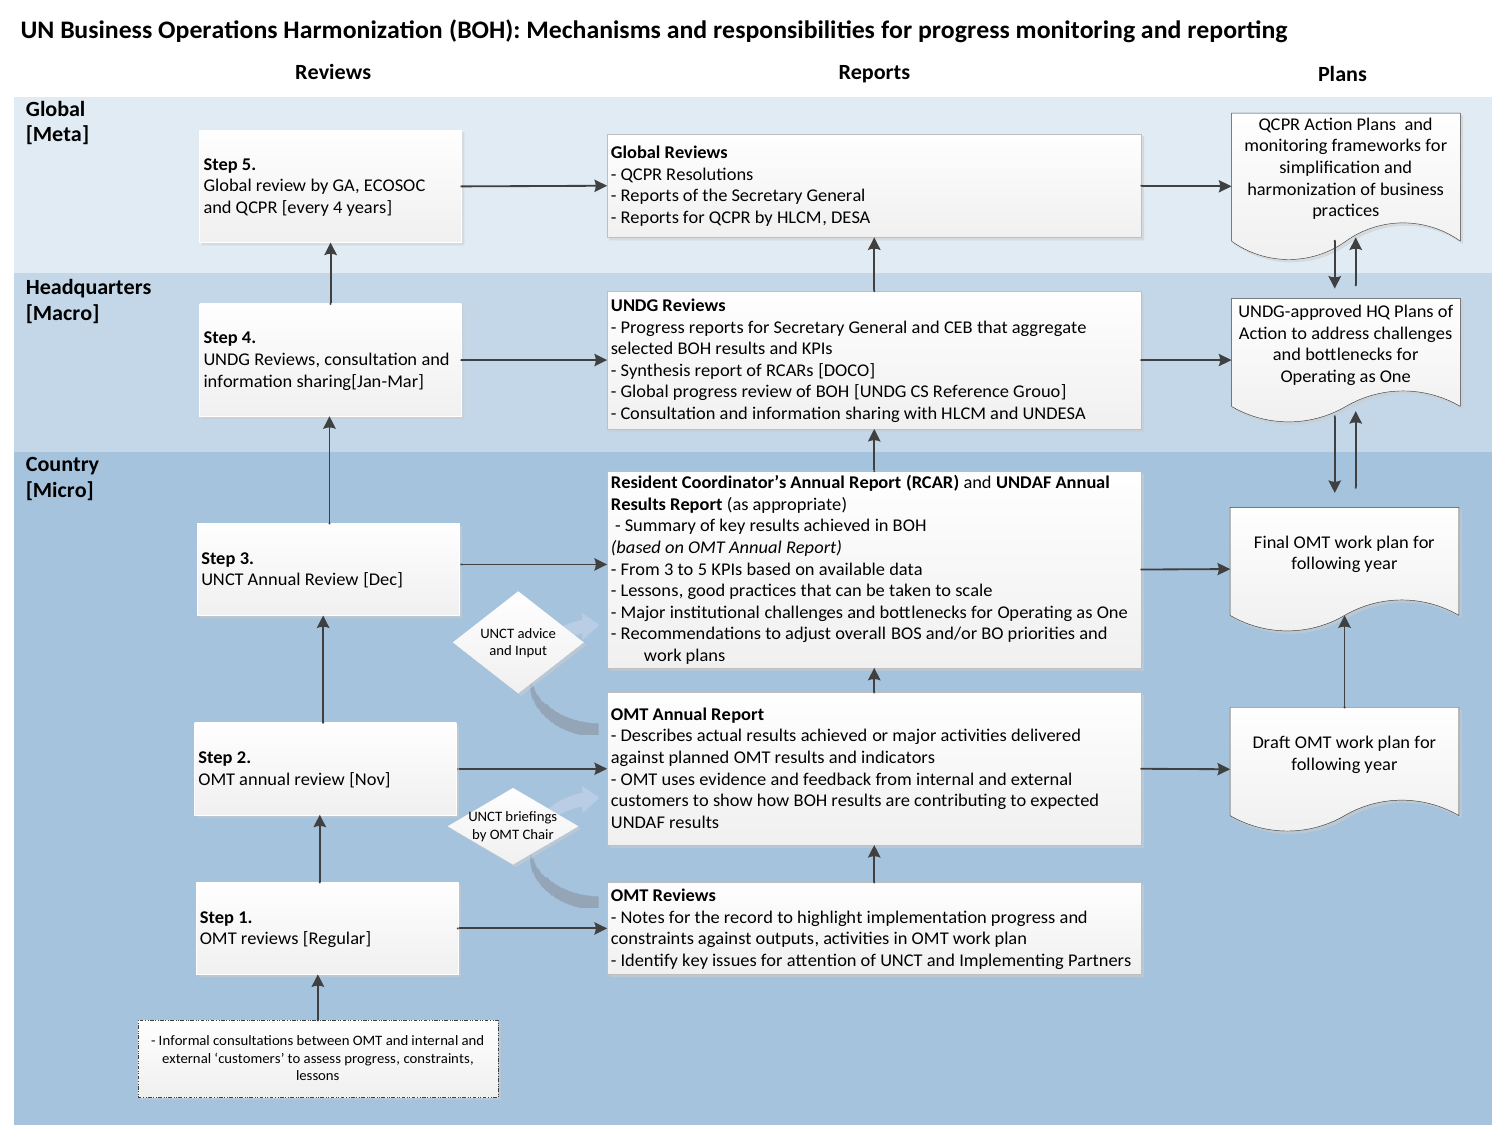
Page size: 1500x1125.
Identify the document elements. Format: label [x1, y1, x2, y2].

text_box [11, 0, 1495, 1125]
